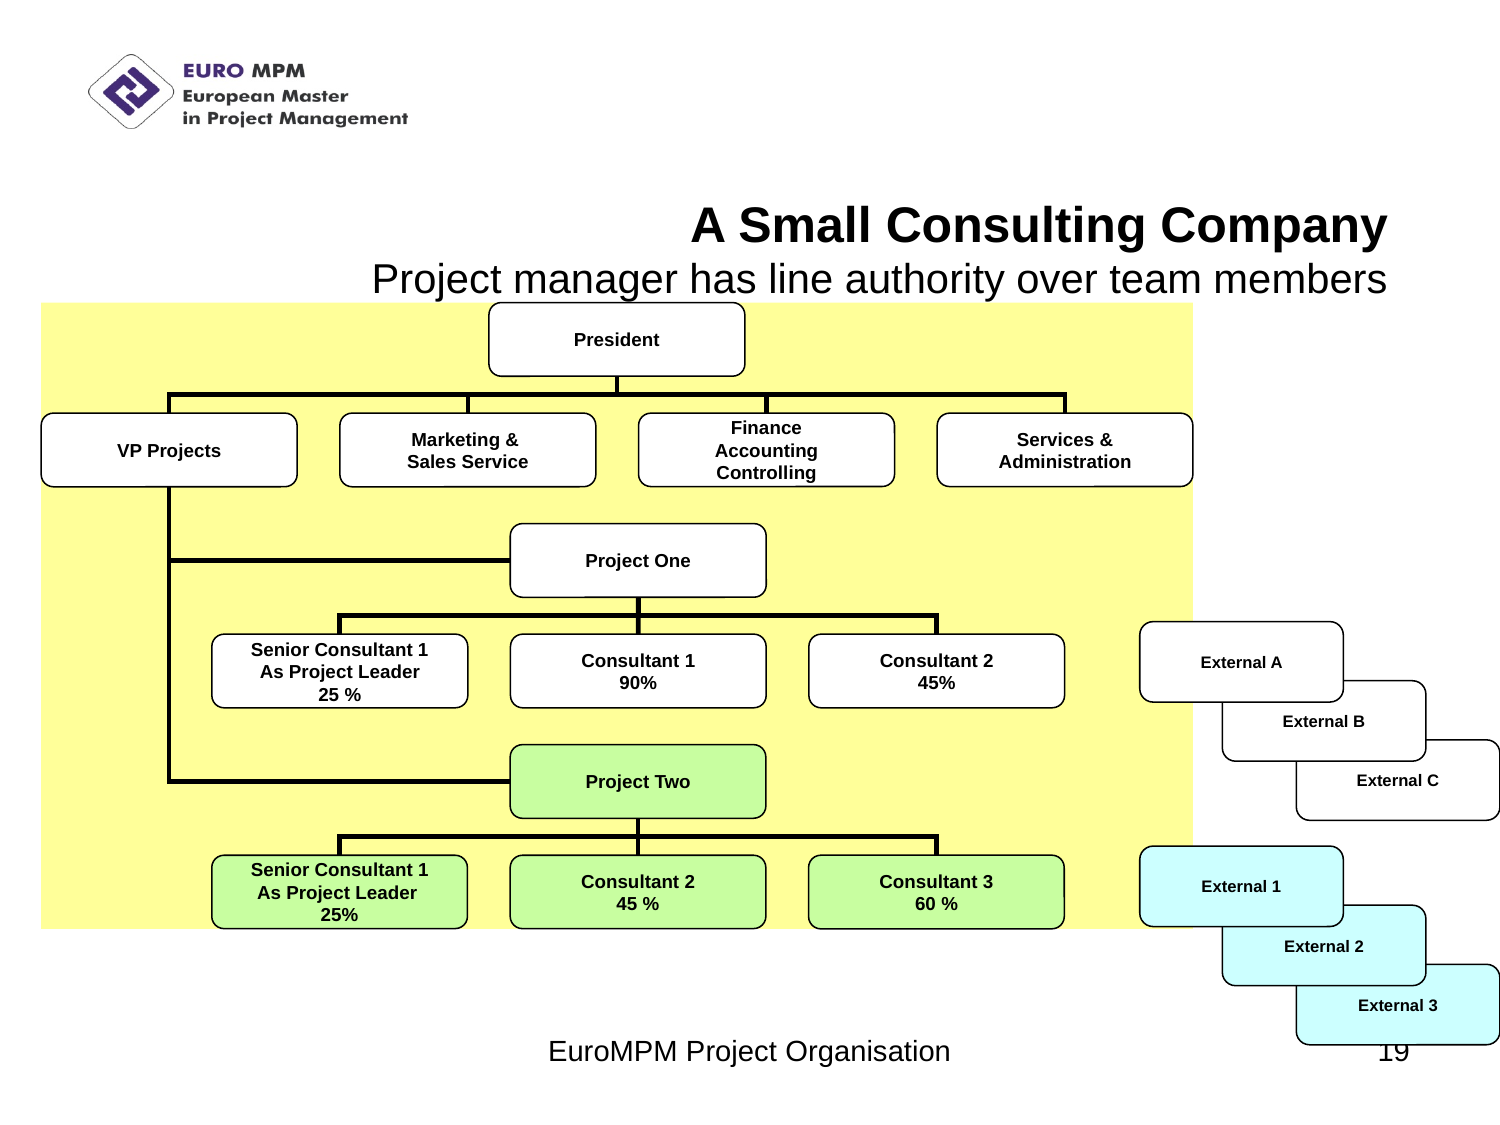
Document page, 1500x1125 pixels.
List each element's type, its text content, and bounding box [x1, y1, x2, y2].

text_box External C [1296, 739, 1500, 821]
text_box External 2 [1222, 905, 1426, 986]
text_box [40, 302, 1194, 930]
slide_number 19 [1074, 1024, 1426, 1103]
footer EuroMPM Project Organisation [512, 1024, 988, 1103]
title A Small Consulting Company Project manager has line authority over team members [53, 184, 1404, 264]
text_box External B [1222, 680, 1426, 762]
text_box External 3 [1296, 964, 1500, 1045]
picture [88, 54, 408, 129]
text_box External A [1199, 621, 1344, 703]
text_box External 1 [1199, 846, 1344, 927]
